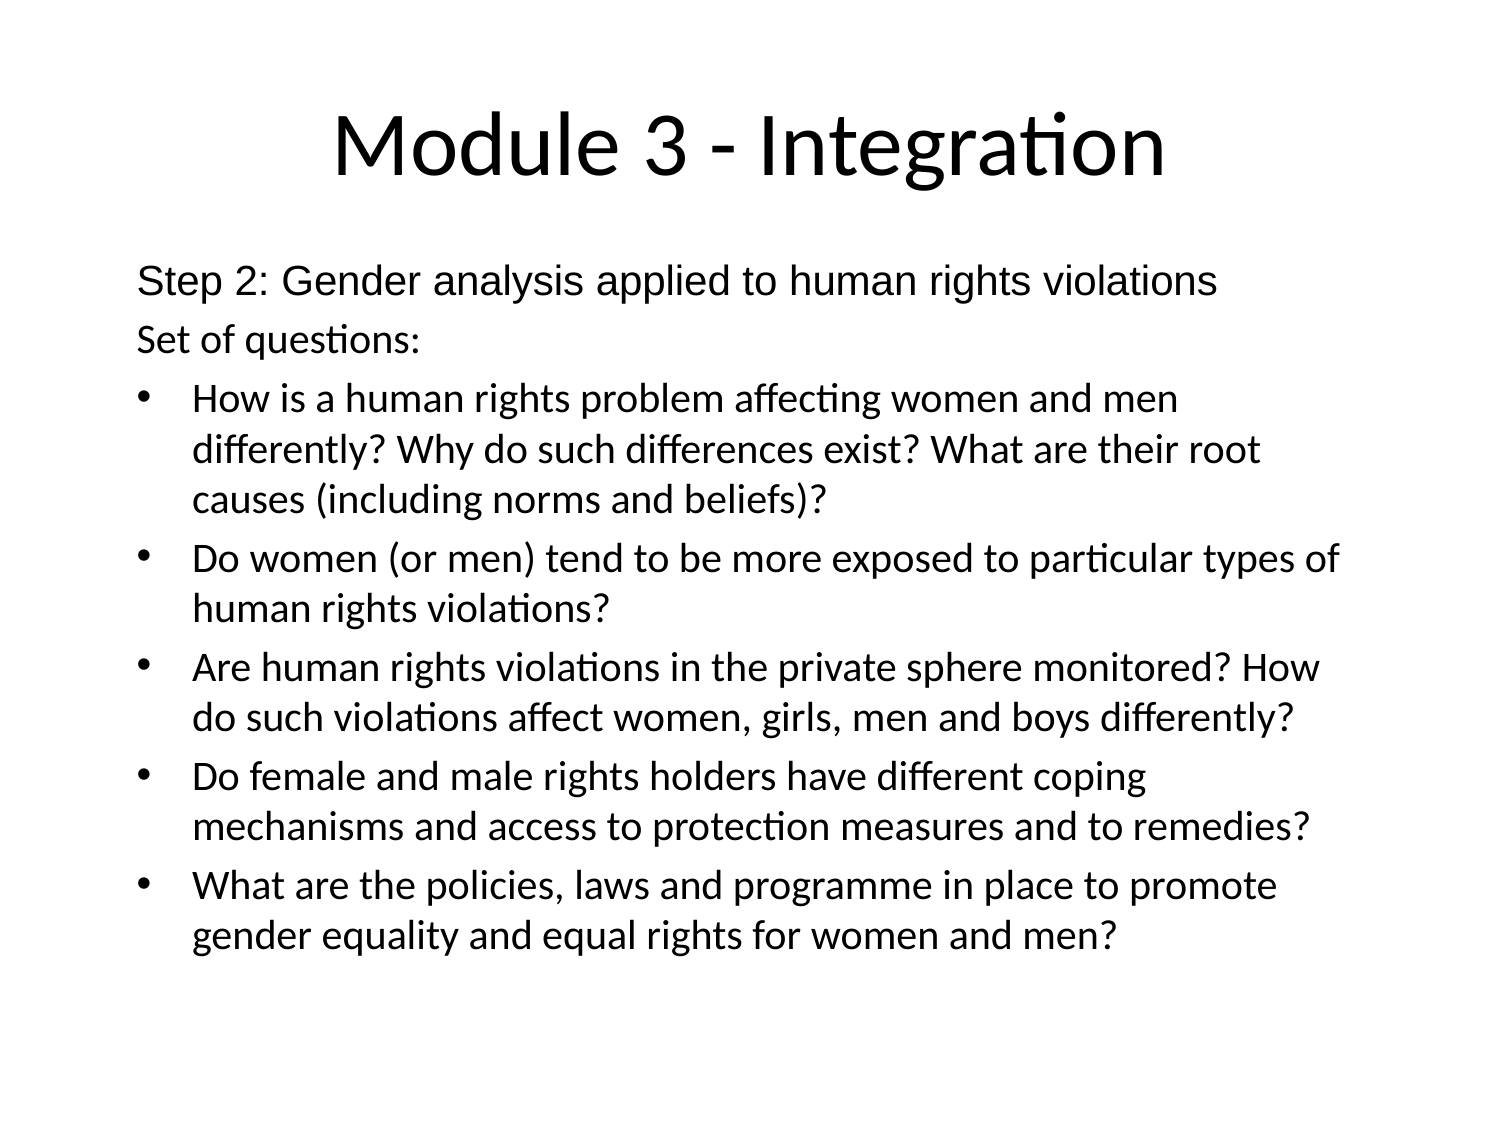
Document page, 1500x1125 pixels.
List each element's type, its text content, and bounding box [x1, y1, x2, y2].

title Module 3 - Integration [75, 45, 1425, 233]
list Step 2: Gender analysis applied to human rights violations Set of questions: How is a human rights problem affecting women and men differently? Why do such differences exist? What are their root causes (including norms and beliefs)? Do women (or men) tend to be more exposed to particular types of human rights violations? Are human rights violations in the private sphere monitored? How do such violations affect women, girls, men and boys differently? Do female and male rights holders have different coping mechanisms and access to protection measures and to remedies? What are the policies, laws and programme in place to promote gender equality and equal rights for women and men? [121, 245, 1363, 981]
